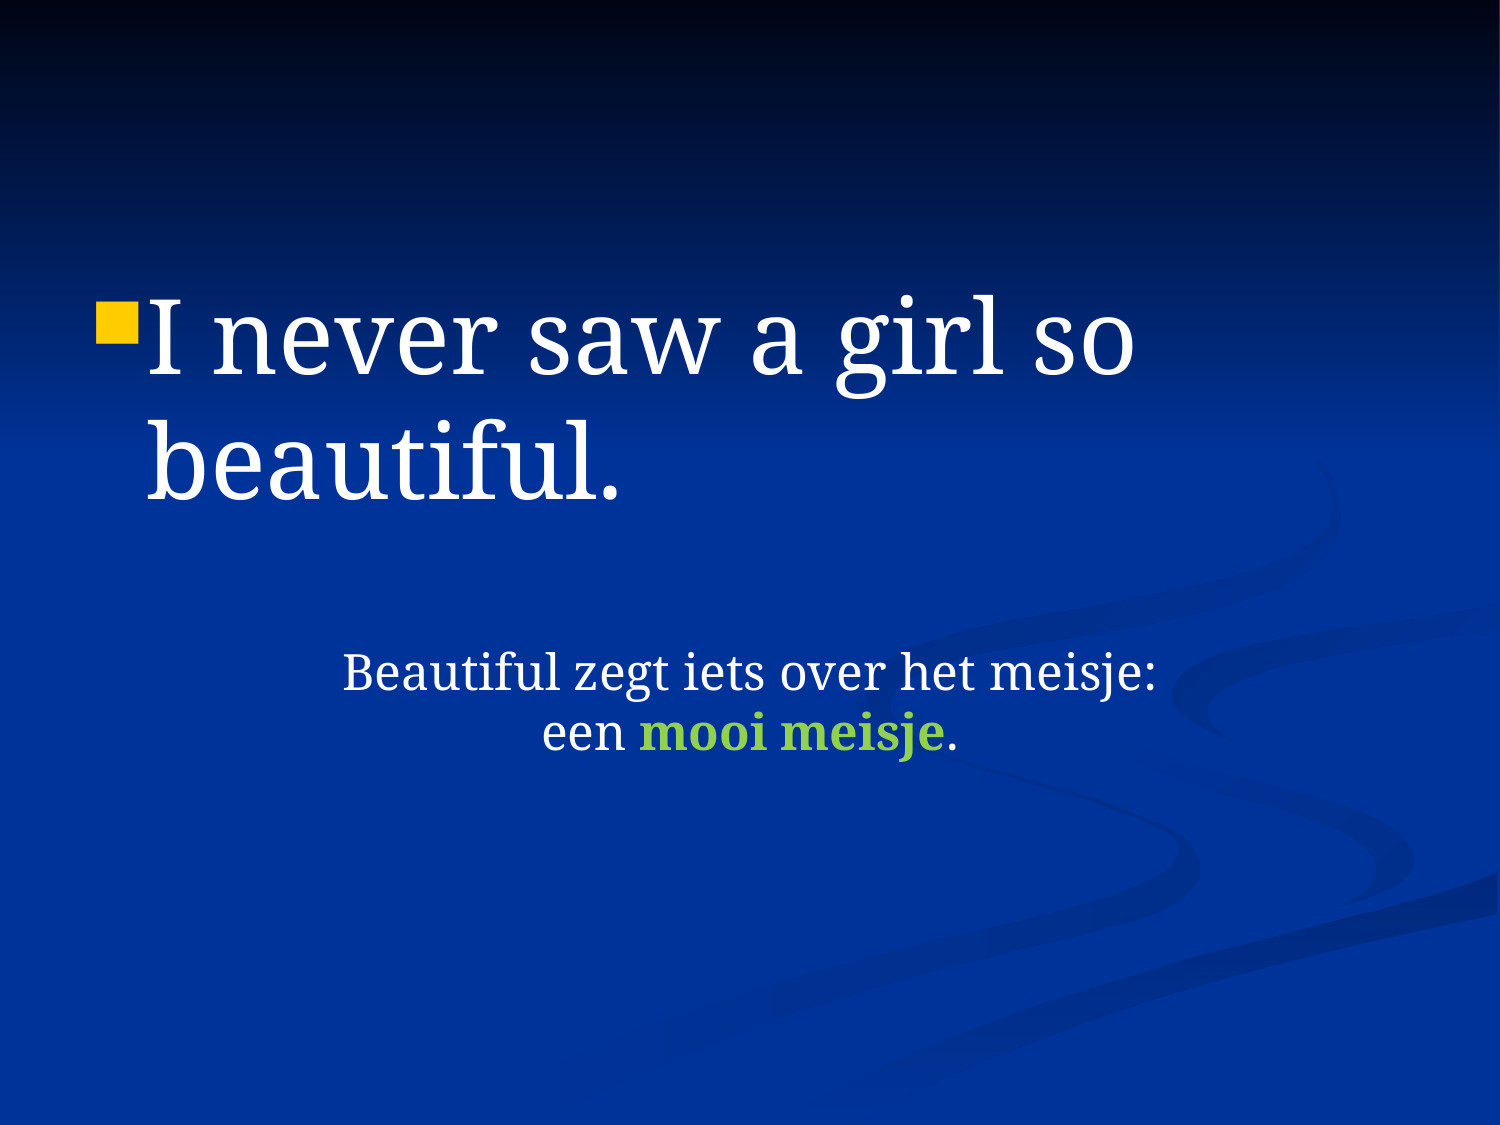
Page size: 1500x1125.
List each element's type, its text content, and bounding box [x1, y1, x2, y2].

list I never saw a girl so beautiful. [75, 262, 1425, 504]
text_box Beautiful zegt iets over het meisje: een mooi meisje. [74, 633, 1425, 769]
